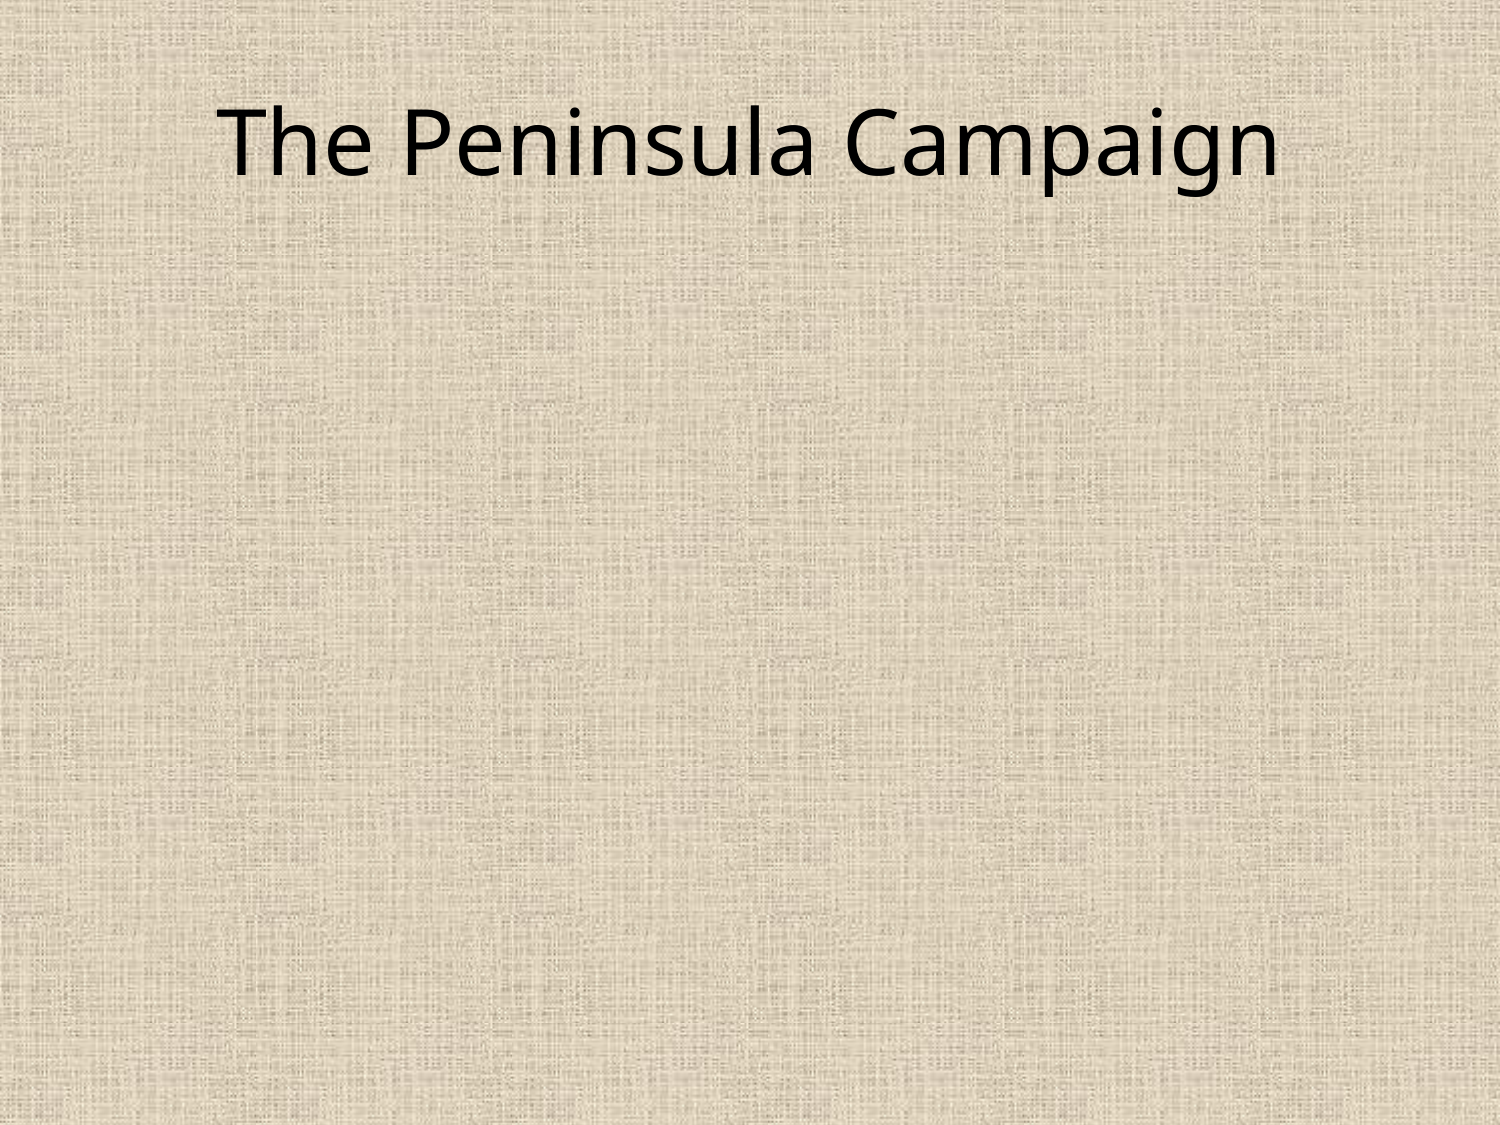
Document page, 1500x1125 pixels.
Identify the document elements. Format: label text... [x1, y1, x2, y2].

picture [0, 0, 1500, 1125]
title The Peninsula Campaign [75, 45, 1425, 233]
